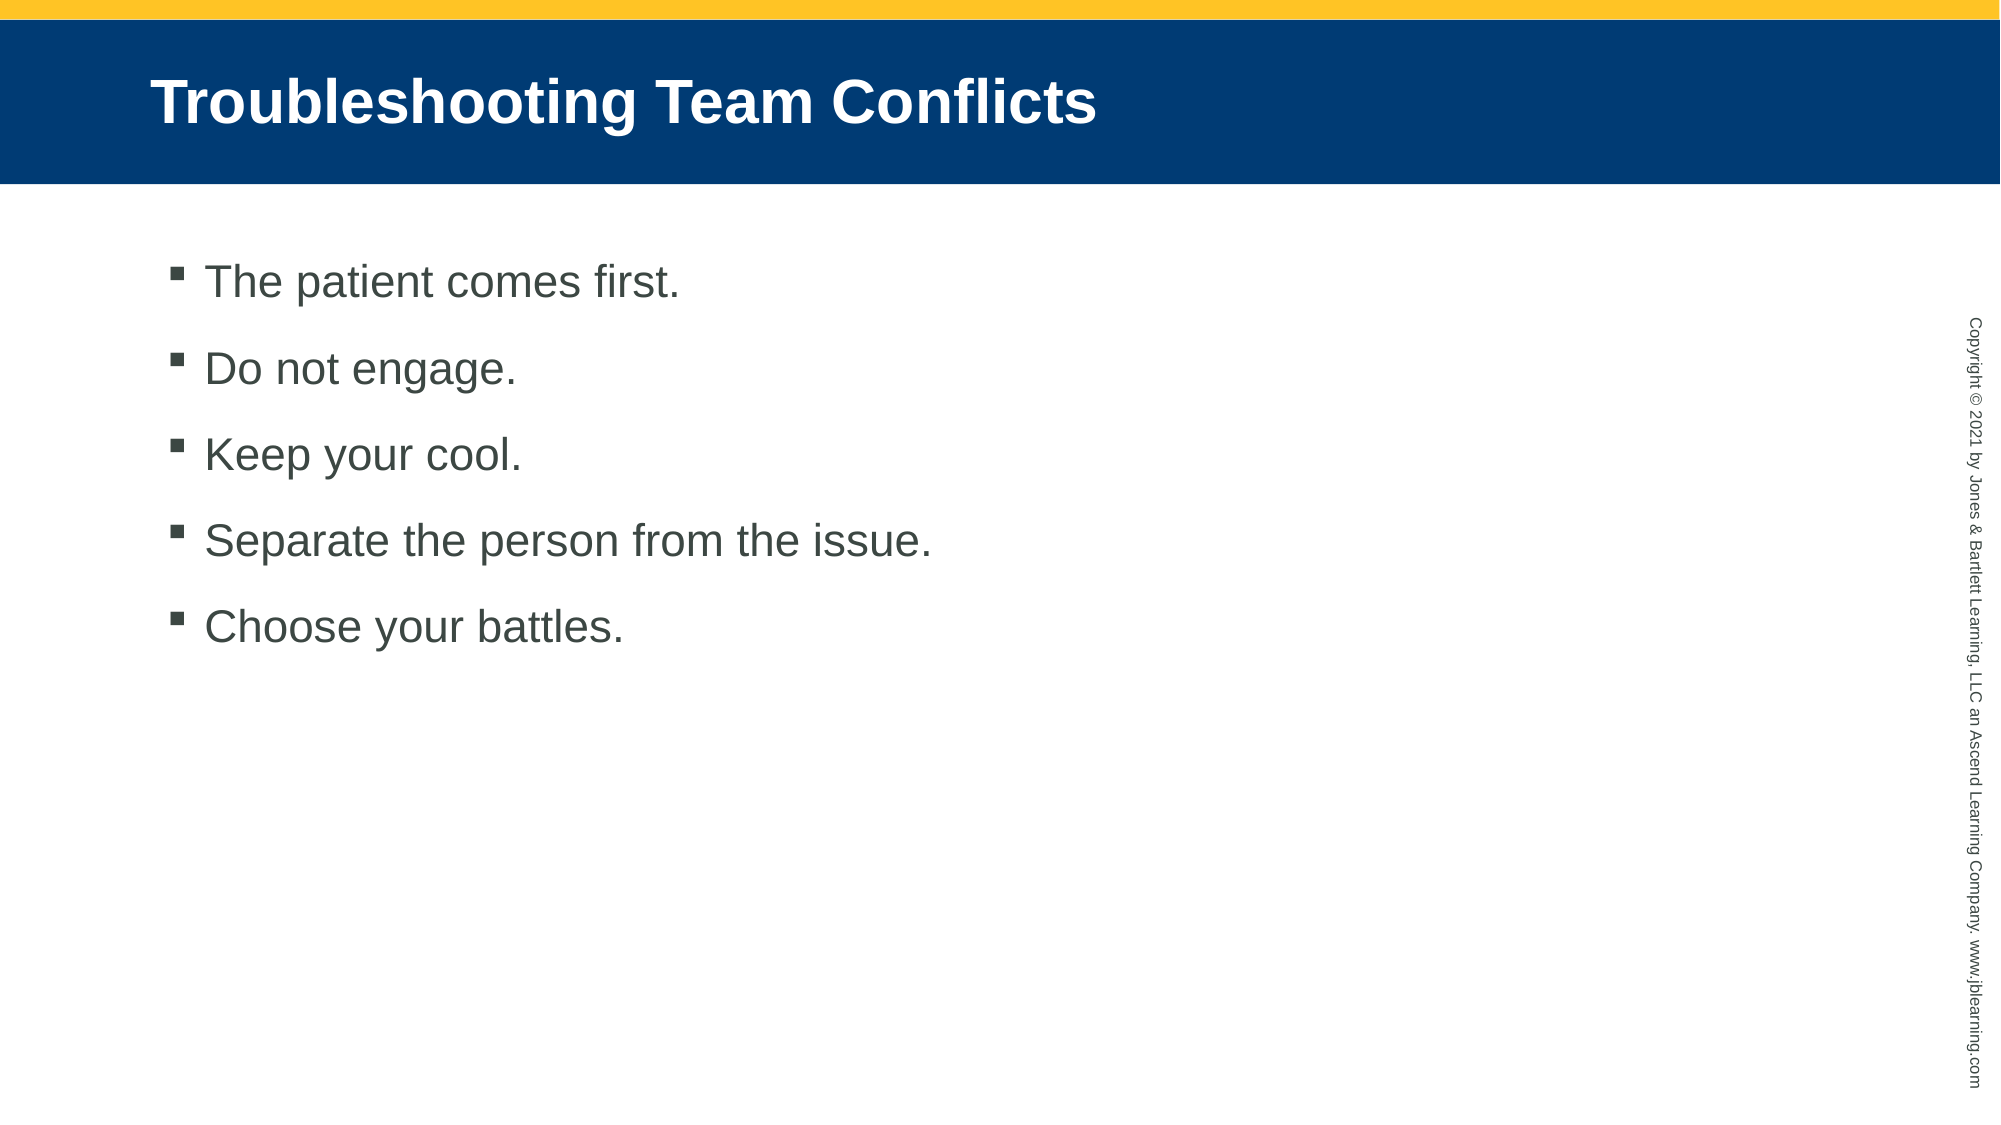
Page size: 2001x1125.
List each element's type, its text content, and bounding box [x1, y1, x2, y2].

title Troubleshooting Team Conflicts [0, 19, 2000, 185]
list The patient comes first. Do not engage. Keep your cool. Separate the person from the issue. Choose your battles. [151, 244, 1840, 1016]
